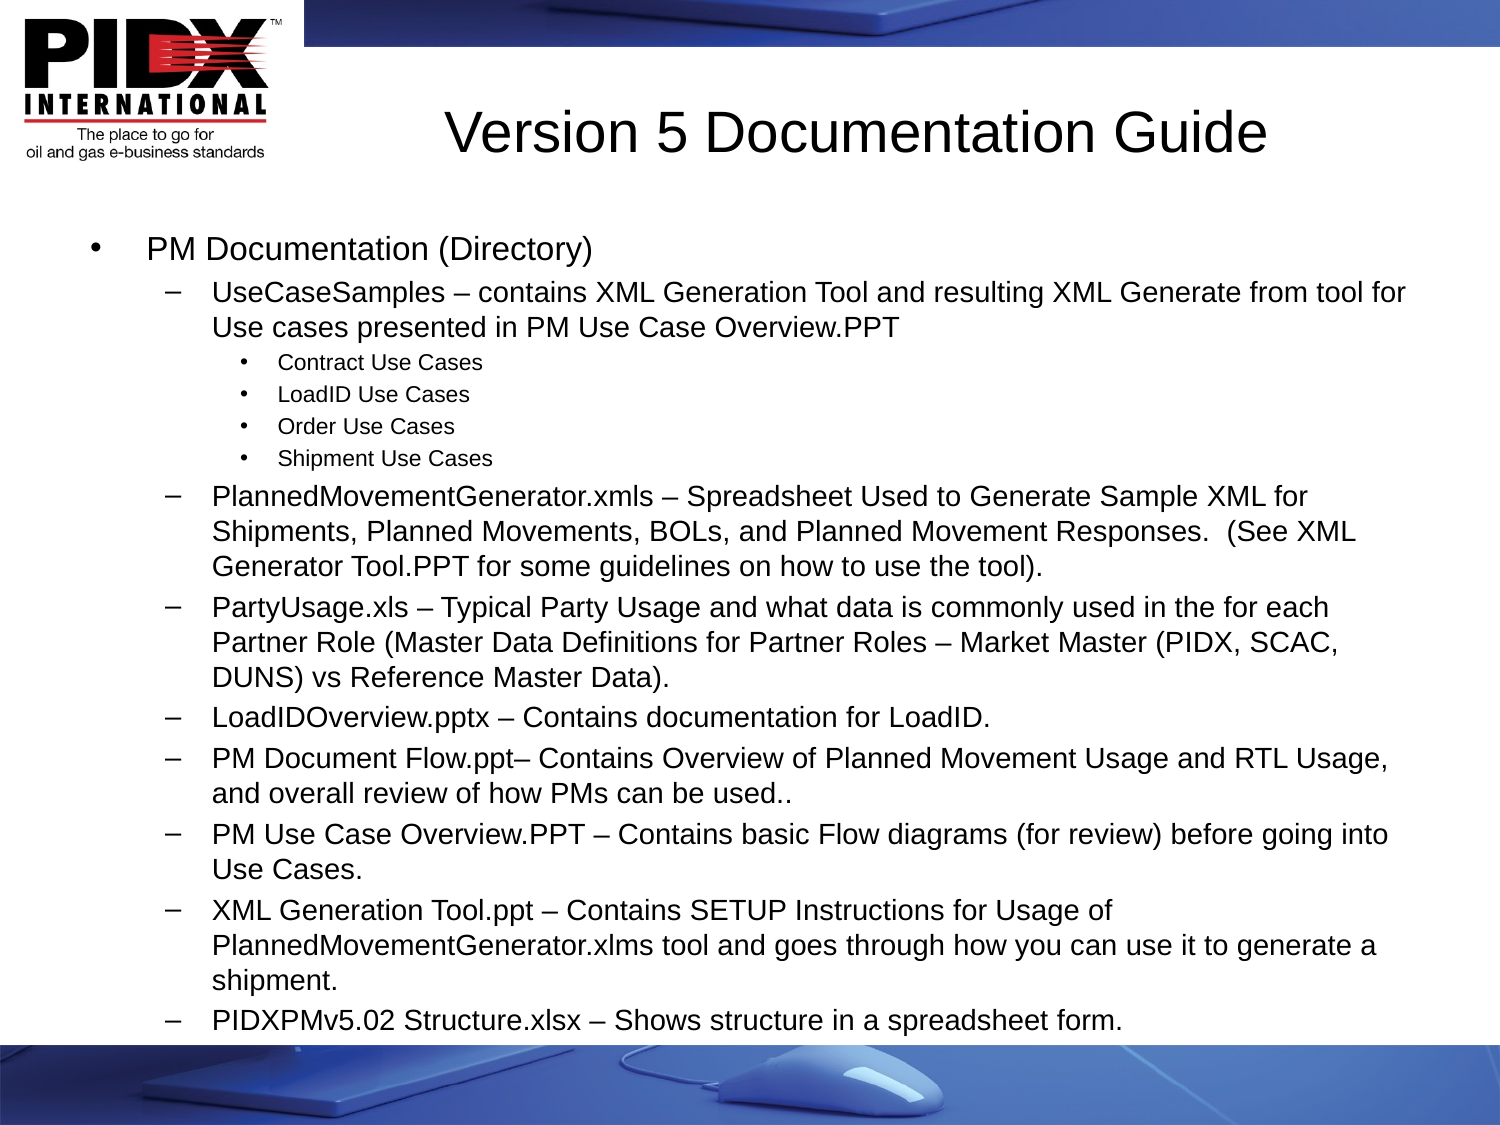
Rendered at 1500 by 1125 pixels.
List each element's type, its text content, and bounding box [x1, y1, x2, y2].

picture [304, 0, 1500, 47]
title Version 5 Documentation Guide [289, 54, 1426, 204]
picture [0, 1045, 1500, 1125]
picture [17, 5, 290, 161]
list PM Documentation (Directory) UseCaseSamples – contains XML Generation Tool and resulting XML Generate from tool for Use cases presented in PM Use Case Overview.PPT Contract Use Cases LoadID Use Cases Order Use Cases Shipment Use Cases PlannedMovementGenerator.xmls – Spreadsheet Used to Generate Sample XML for Shipments, Planned Movements, BOLs, and Planned Movement Responses. (See XML Generator Tool.PPT for some guidelines on how to use the tool). PartyUsage.xls – Typical Party Usage and what data is commonly used in the for each Partner Role (Master Data Definitions for Partner Roles – Market Master (PIDX, SCAC, DUNS) vs Reference Master Data). LoadIDOverview.pptx – Contains documentation for LoadID. PM Document Flow.ppt– Contains Overview of Planned Movement Usage and RTL Usage, and overall review of how PMs can be used.. PM Use Case Overview.PPT – Contains basic Flow diagrams (for review) before going into Use Cases. XML Generation Tool.ppt – Contains SETUP Instructions for Usage of PlannedMovementGenerator.xlms tool and goes through how you can use it to generate a shipment. PIDXPMv5.02 Structure.xlsx – Shows structure in a spreadsheet form. [75, 219, 1425, 1024]
